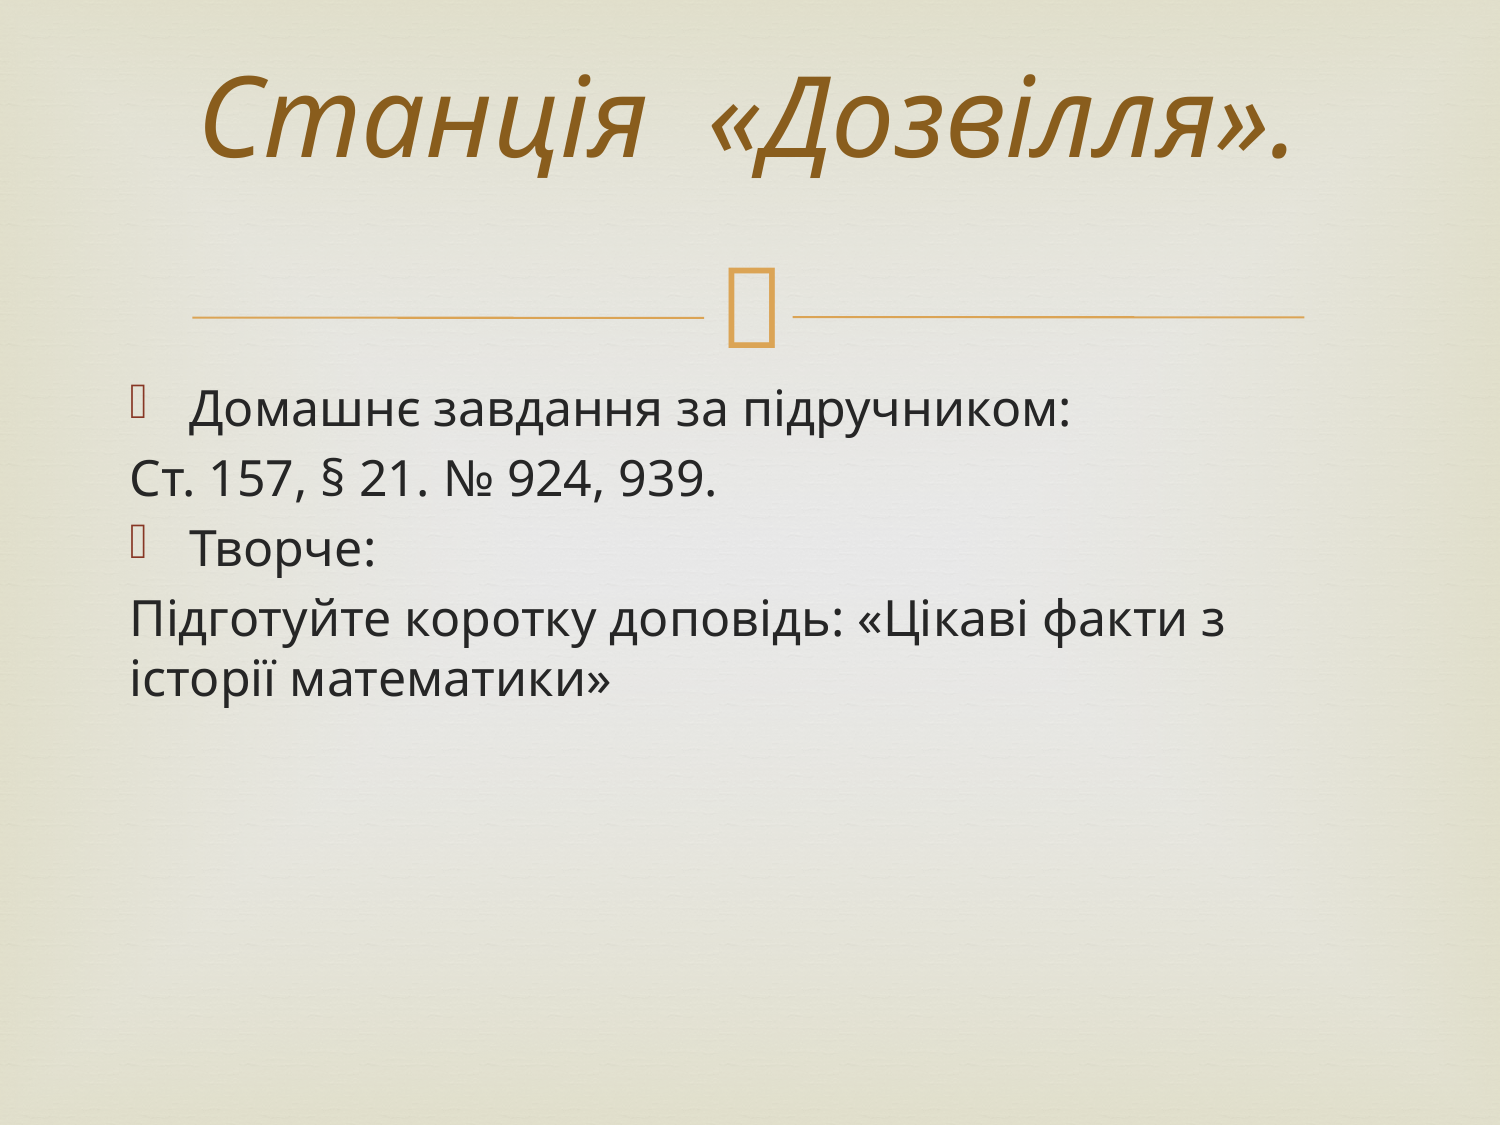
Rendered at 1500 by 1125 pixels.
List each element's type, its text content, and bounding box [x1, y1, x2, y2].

title Станція «Дозвілля». [112, 93, 1386, 267]
list Домашнє завдання за підручником: Ст. 157, § 21. № 924, 939. Творче: Підготуйте коротку доповідь: «Цікаві факти з історії математики» [114, 368, 1386, 1005]
